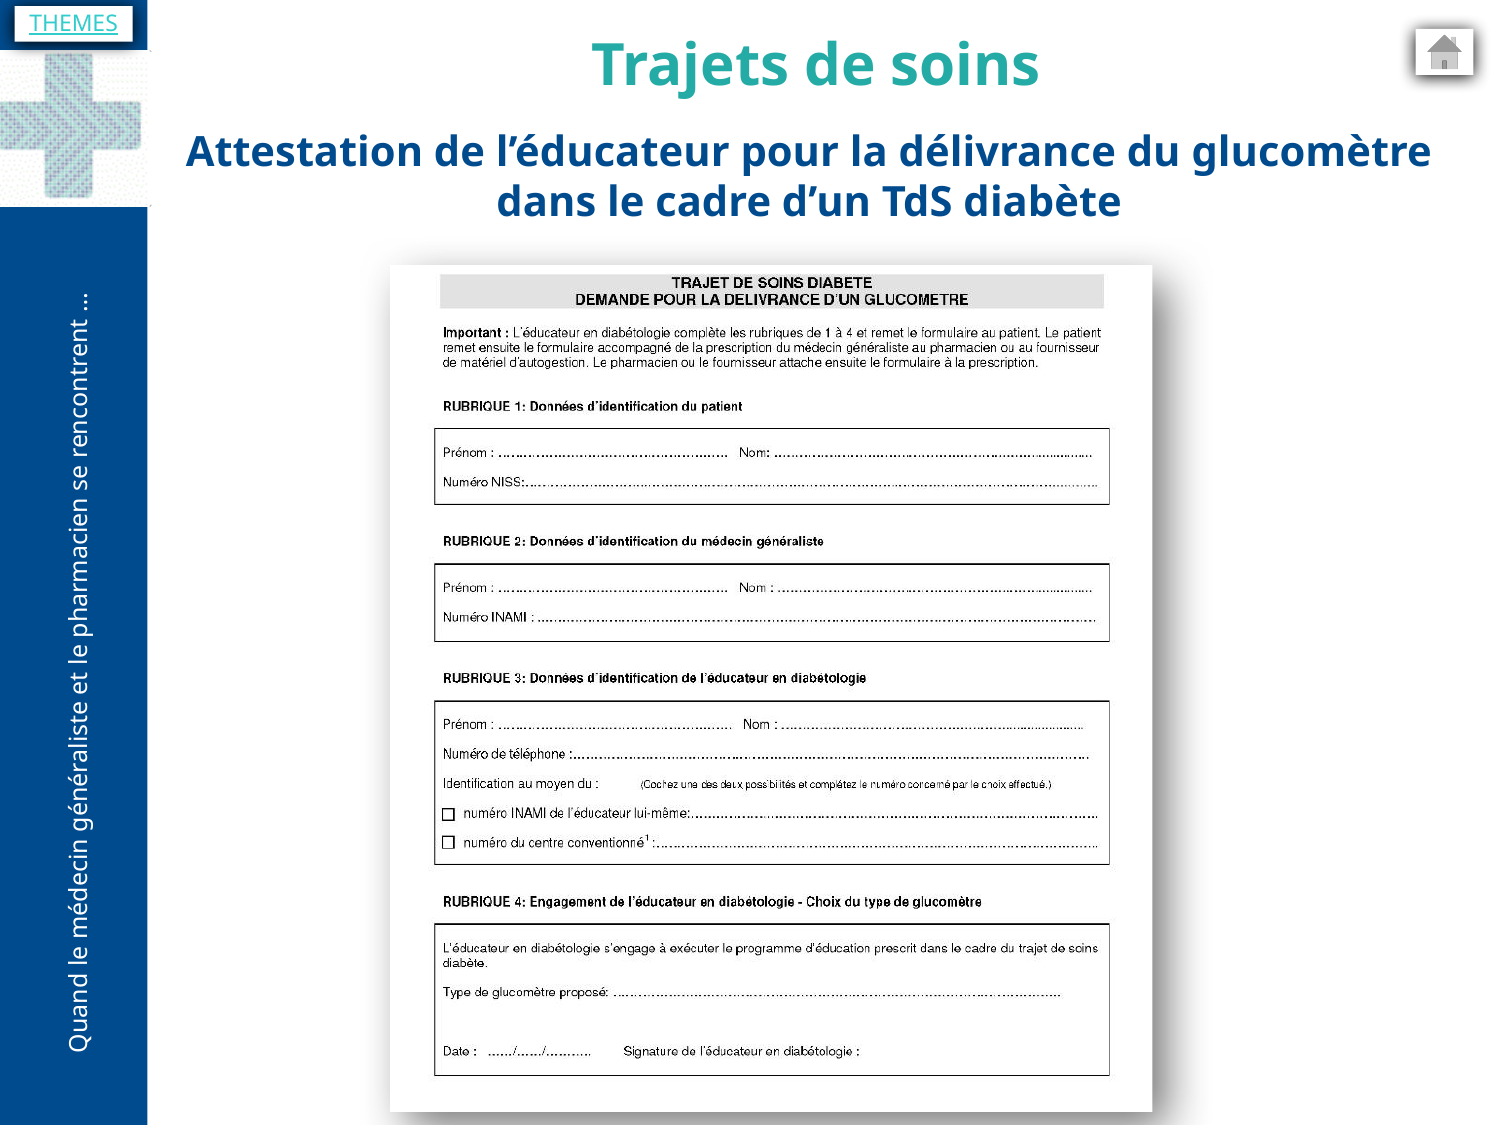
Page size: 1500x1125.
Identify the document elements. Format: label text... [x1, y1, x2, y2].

text_box Attestation de l’éducateur pour la délivrance du glucomètre dans le cadre d’un TdS diabète [160, 117, 1458, 232]
list Trajets de soins [174, 28, 1458, 117]
picture [389, 265, 1153, 1113]
text_box THEMES [14, 5, 134, 42]
picture [0, 50, 152, 207]
text_box [1415, 28, 1474, 76]
